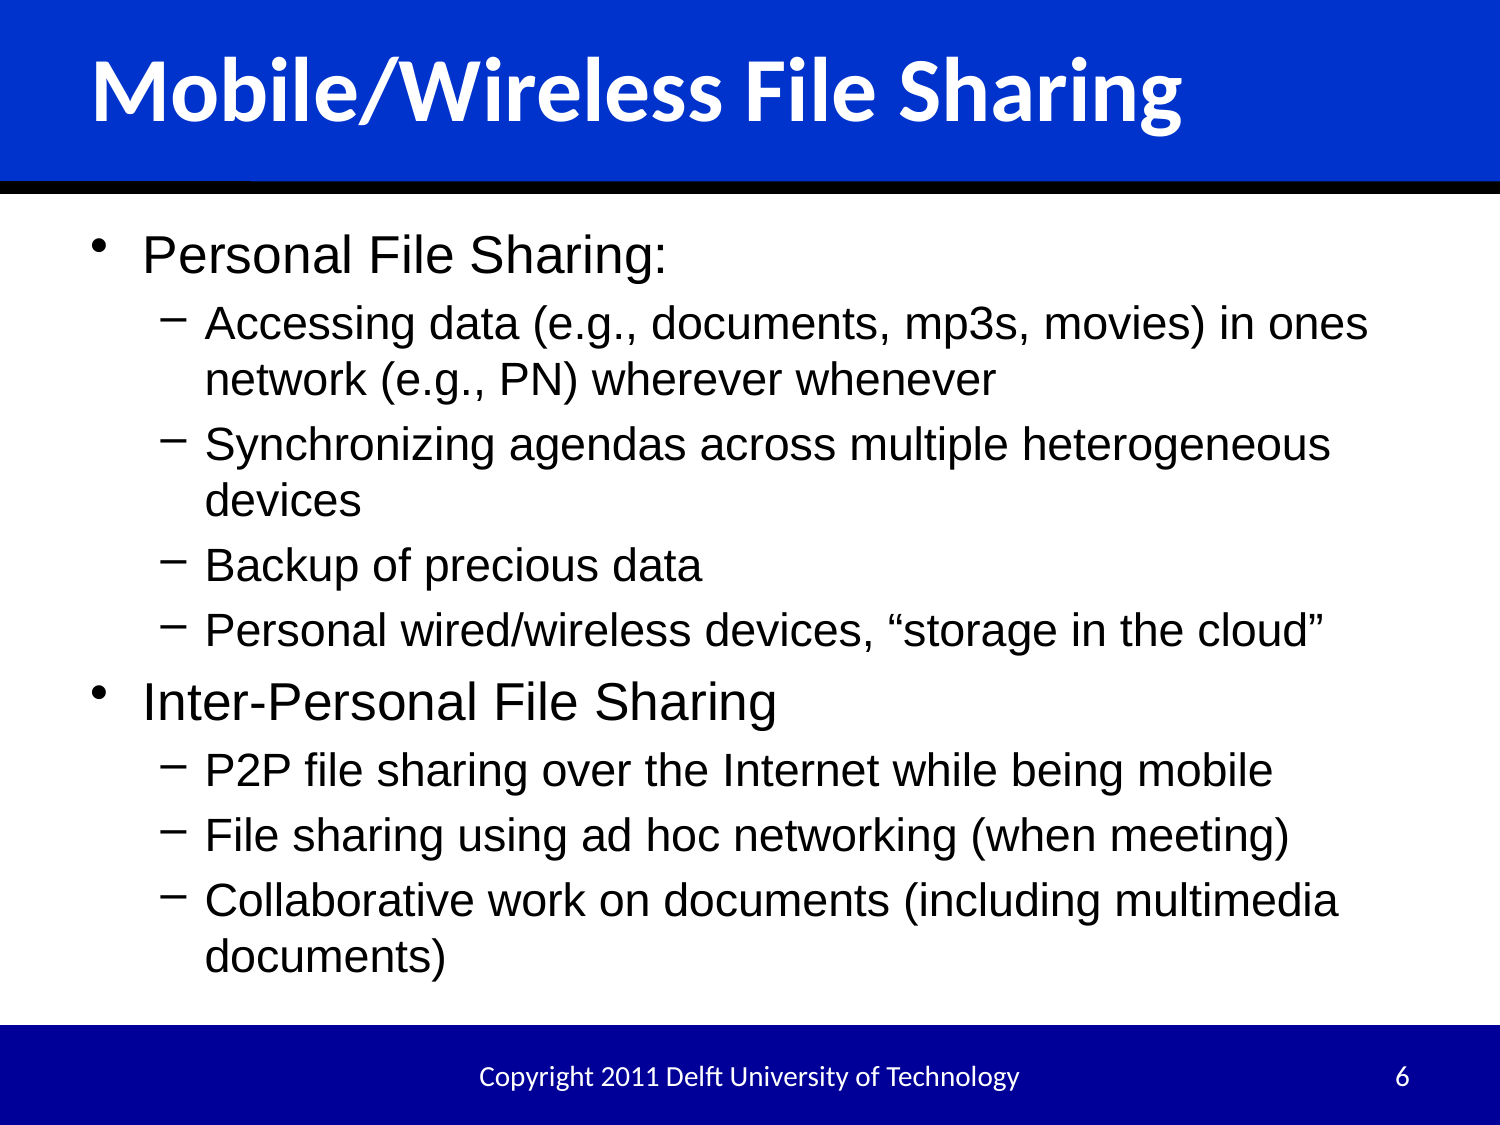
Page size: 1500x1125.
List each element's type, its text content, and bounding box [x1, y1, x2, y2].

slide_number 6 [1074, 1049, 1426, 1103]
title Mobile/Wireless File Sharing [74, 24, 1426, 163]
footer Copyright 2011 Delft University of Technology [437, 1049, 1063, 1103]
list Personal File Sharing: Accessing data (e.g., documents, mp3s, movies) in ones network (e.g., PN) wherever whenever Synchronizing agendas across multiple heterogeneous devices Backup of precious data Personal wired/wireless devices, “storage in the cloud” Inter-Personal File Sharing P2P file sharing over the Internet while being mobile File sharing using ad hoc networking (when meeting) Collaborative work on documents (including multimedia documents) [74, 212, 1426, 1006]
